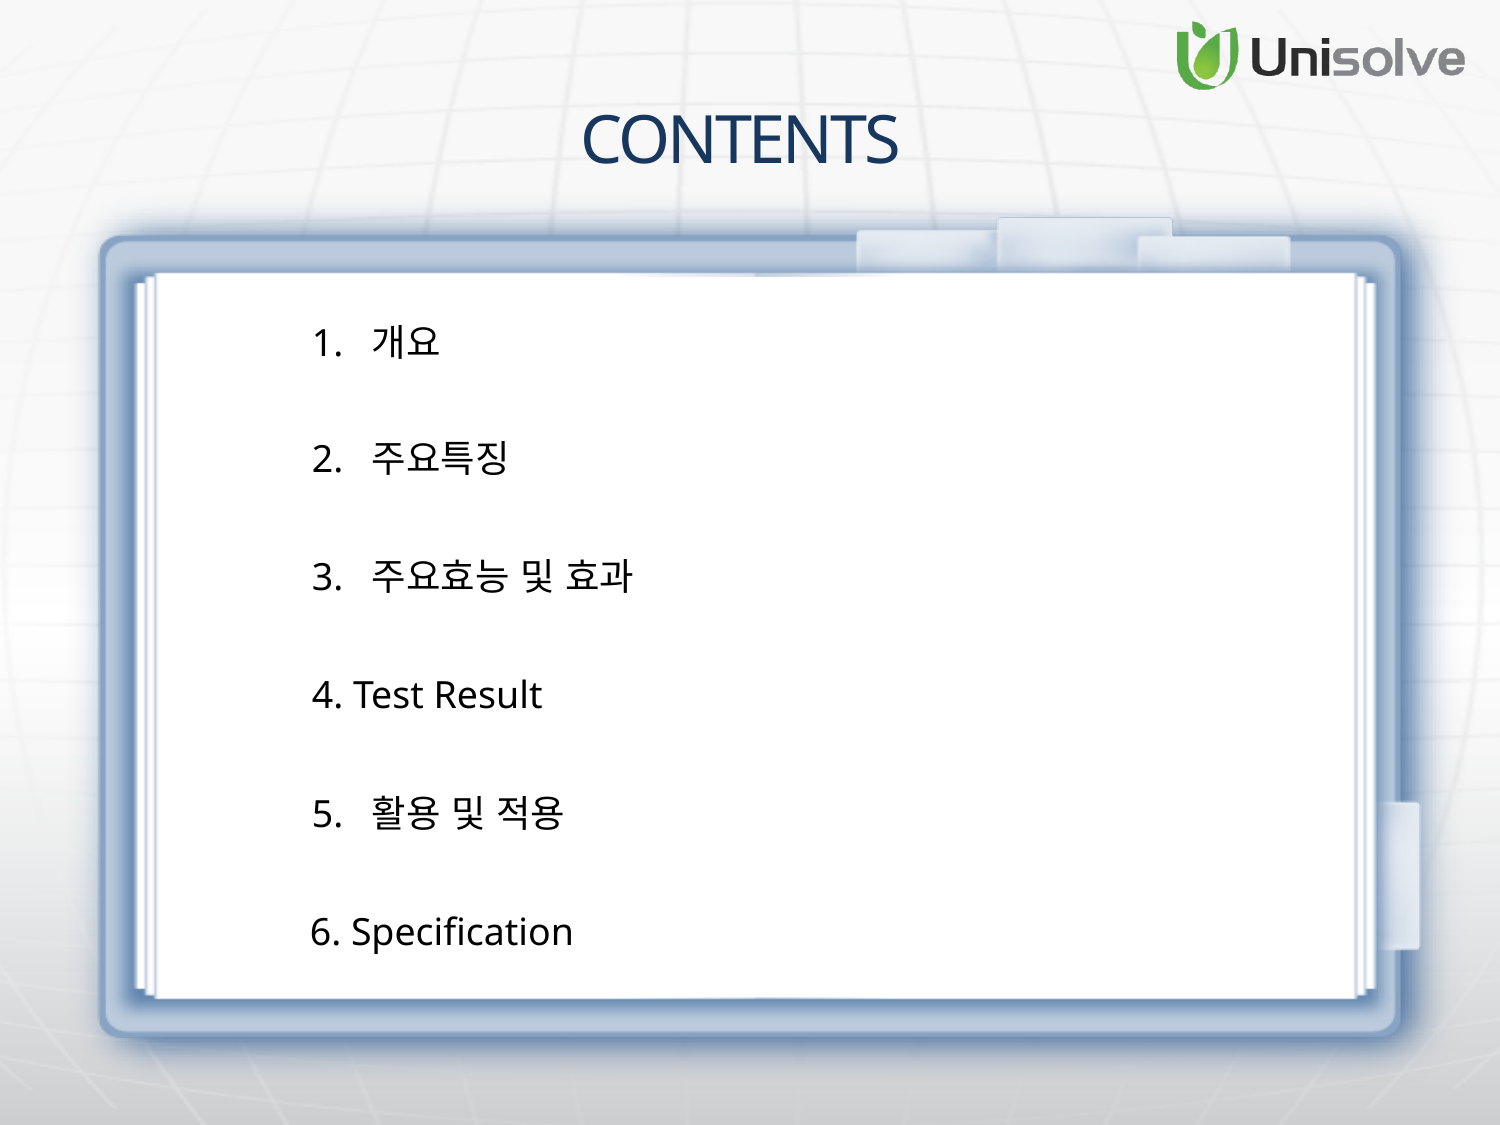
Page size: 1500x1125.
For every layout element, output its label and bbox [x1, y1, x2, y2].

text_box [214, 644, 1282, 762]
picture [0, 0, 1500, 1125]
text_box [212, 881, 1280, 1007]
text_box [65, 190, 1466, 1091]
text_box [214, 526, 1282, 634]
text_box [214, 290, 1282, 398]
text_box [214, 762, 1282, 870]
text_box [214, 408, 1282, 516]
